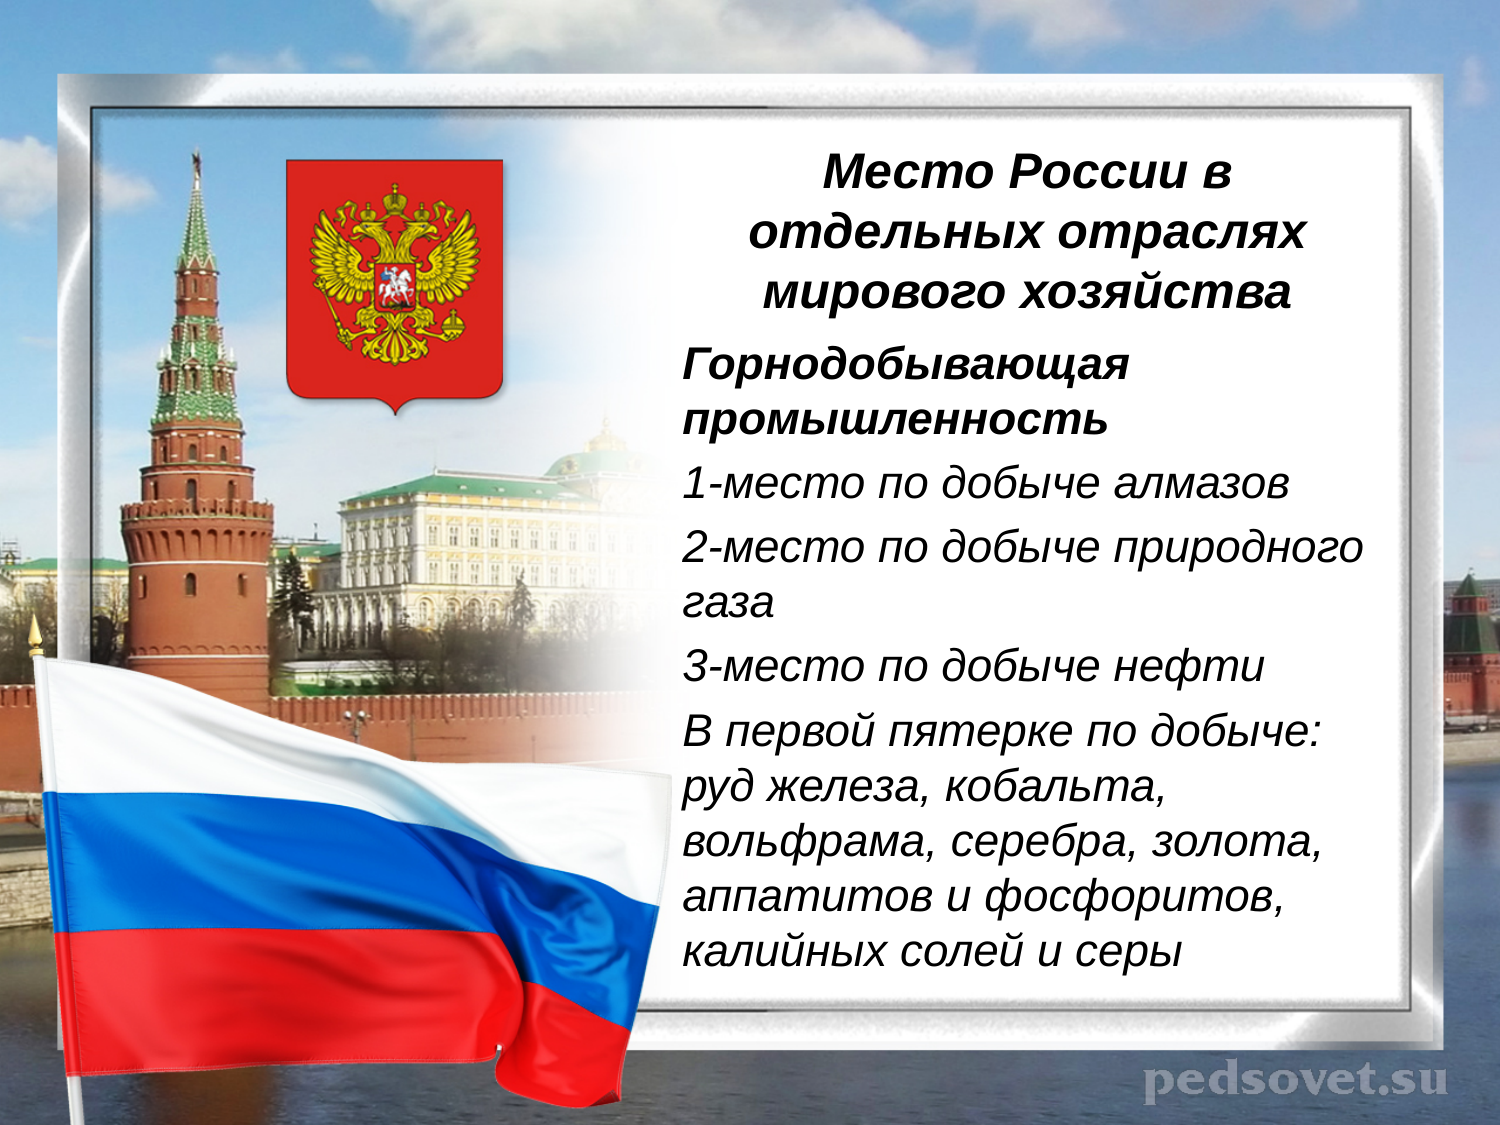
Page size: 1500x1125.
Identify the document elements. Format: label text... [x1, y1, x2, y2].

picture [0, 0, 1500, 1125]
title Место России в отдельных отраслях мирового хозяйства [655, 125, 1400, 327]
list Горнодобывающая промышленность 1-место по добыче алмазов 2-место по добыче природного газа 3-место по добыче нефти В первой пятерке по добыче: руд железа, кобальта, вольфрама, серебра, золота, аппатитов и фосфоритов, калийных солей и серы [667, 326, 1388, 1000]
